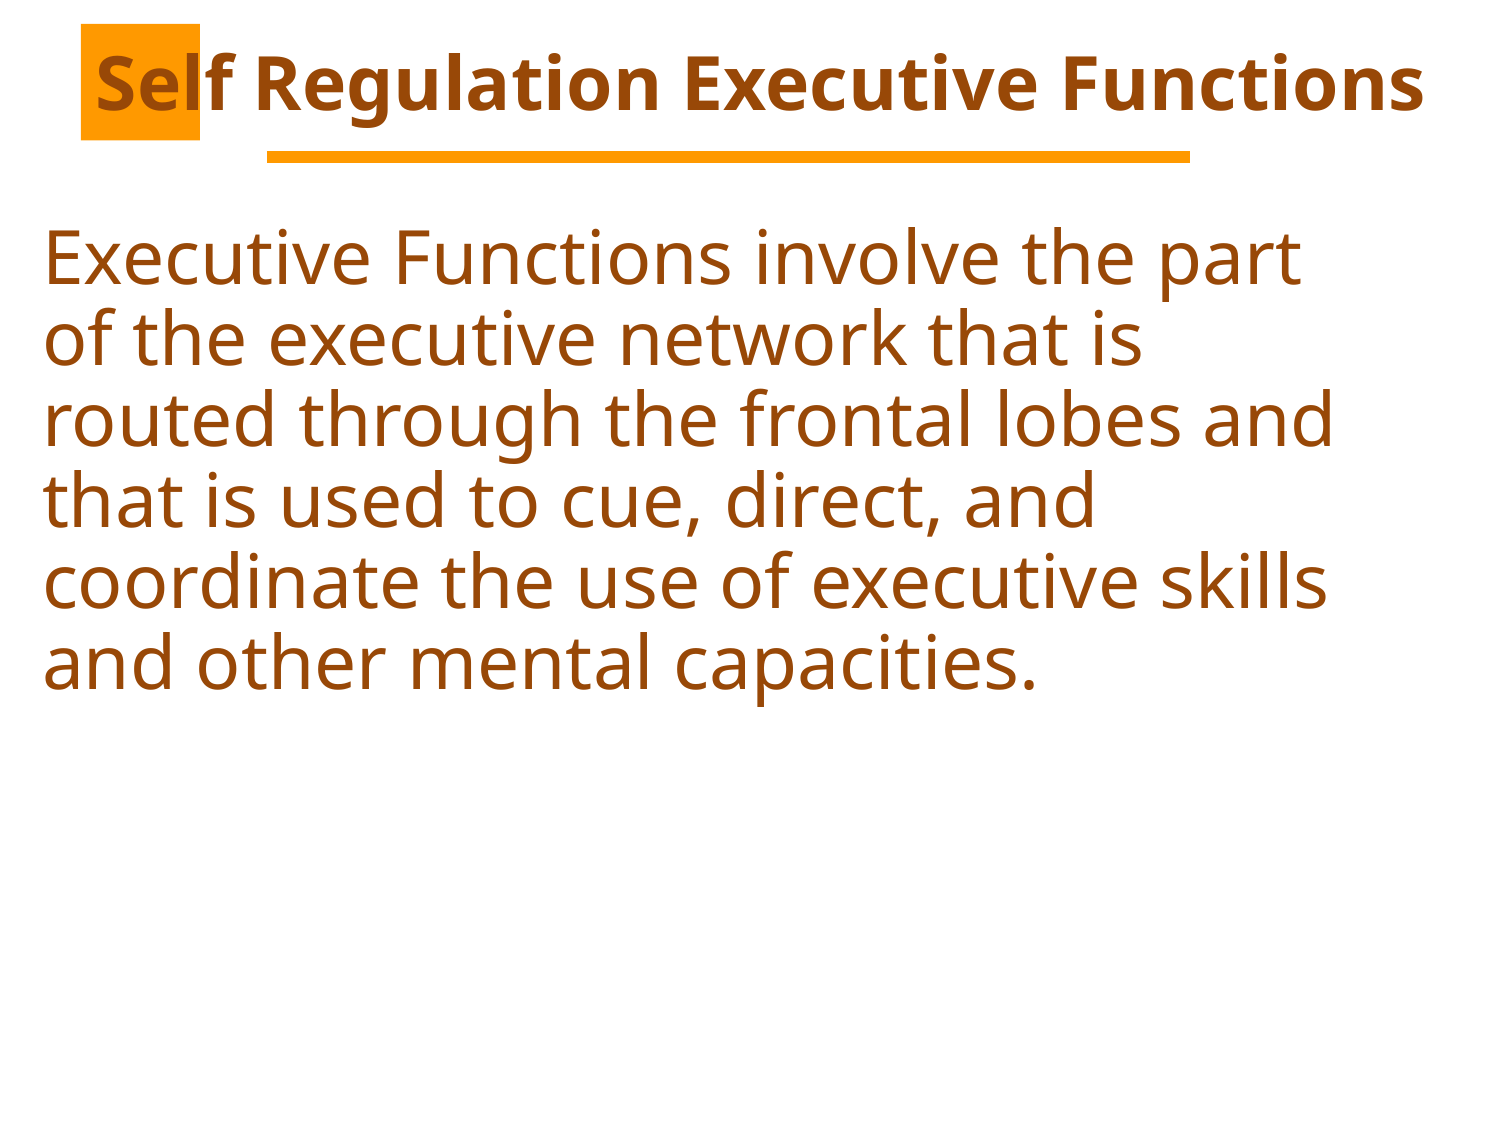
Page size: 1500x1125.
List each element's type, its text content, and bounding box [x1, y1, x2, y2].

list Executive Functions involve the part of the executive network that is routed through the frontal lobes and that is used to cue, direct, and coordinate the use of executive skills and other mental capacities. [16, 211, 1405, 888]
title Self Regulation Executive Functions [80, 21, 1477, 141]
